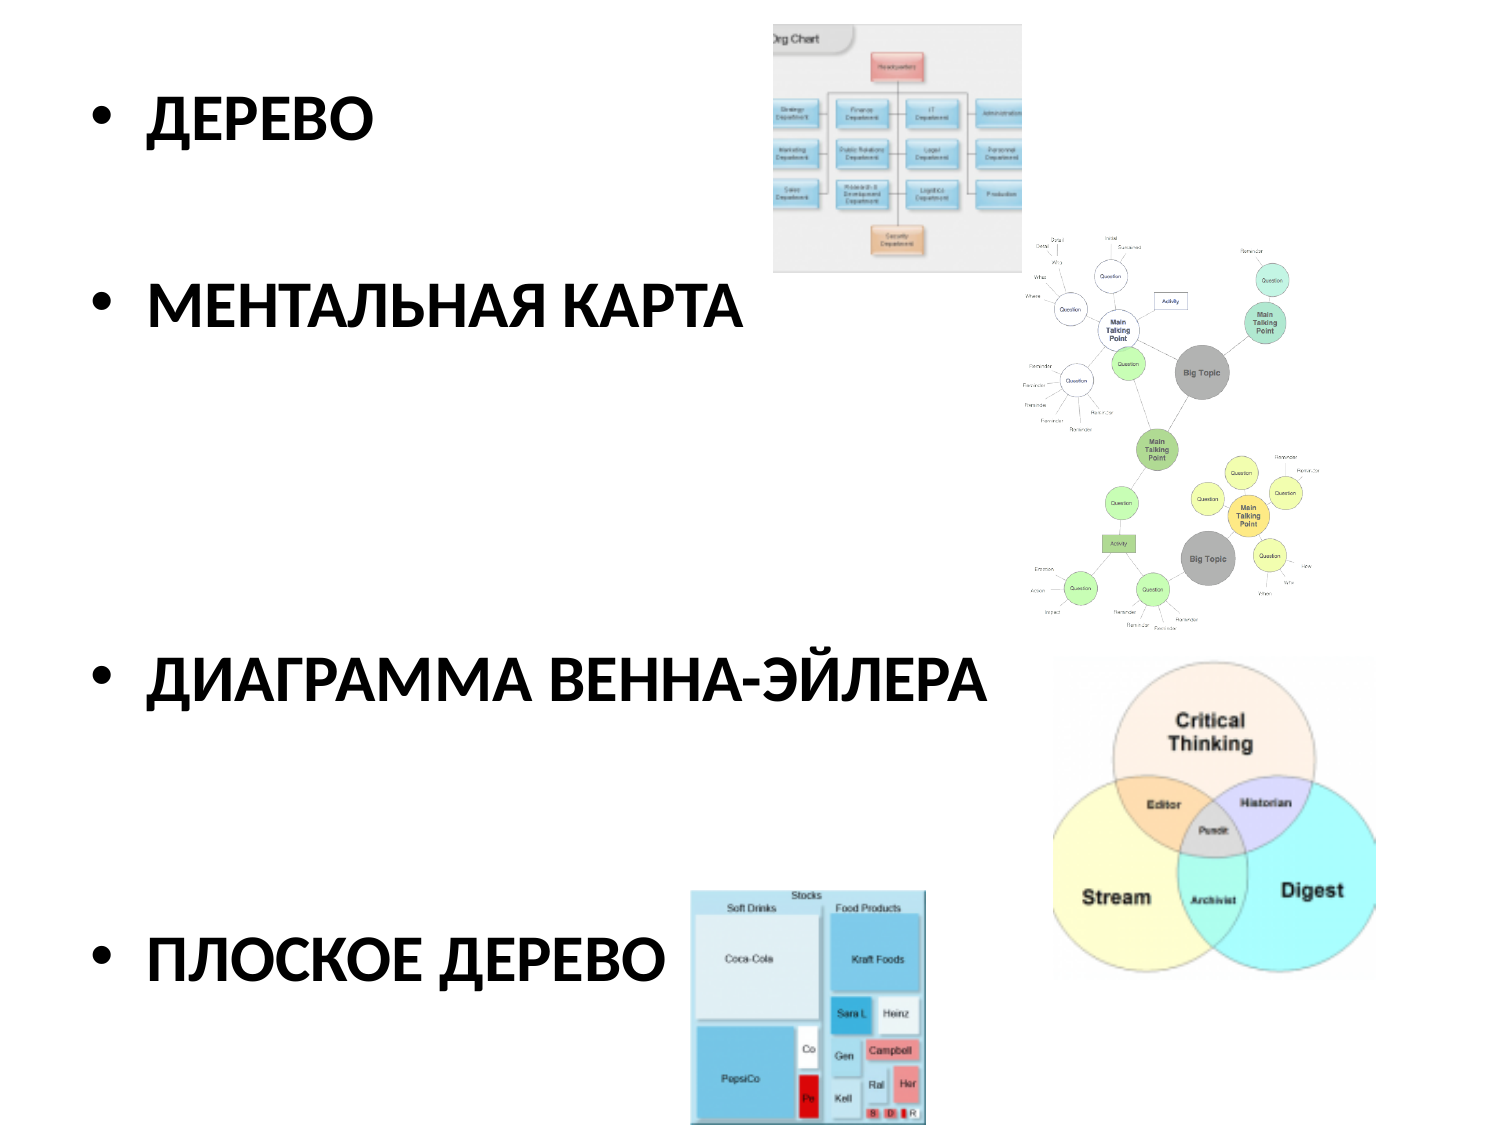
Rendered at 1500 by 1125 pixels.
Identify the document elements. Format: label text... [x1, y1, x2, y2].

list ДЕРЕВО МЕНТАЛЬНАЯ КАРТА ДИАГРАММА ВЕННА-ЭЙЛЕРА ПЛОСКОЕ ДЕРЕВО [75, 66, 1425, 1005]
picture [773, 24, 1321, 634]
picture [1053, 656, 1377, 980]
picture [690, 890, 926, 1125]
